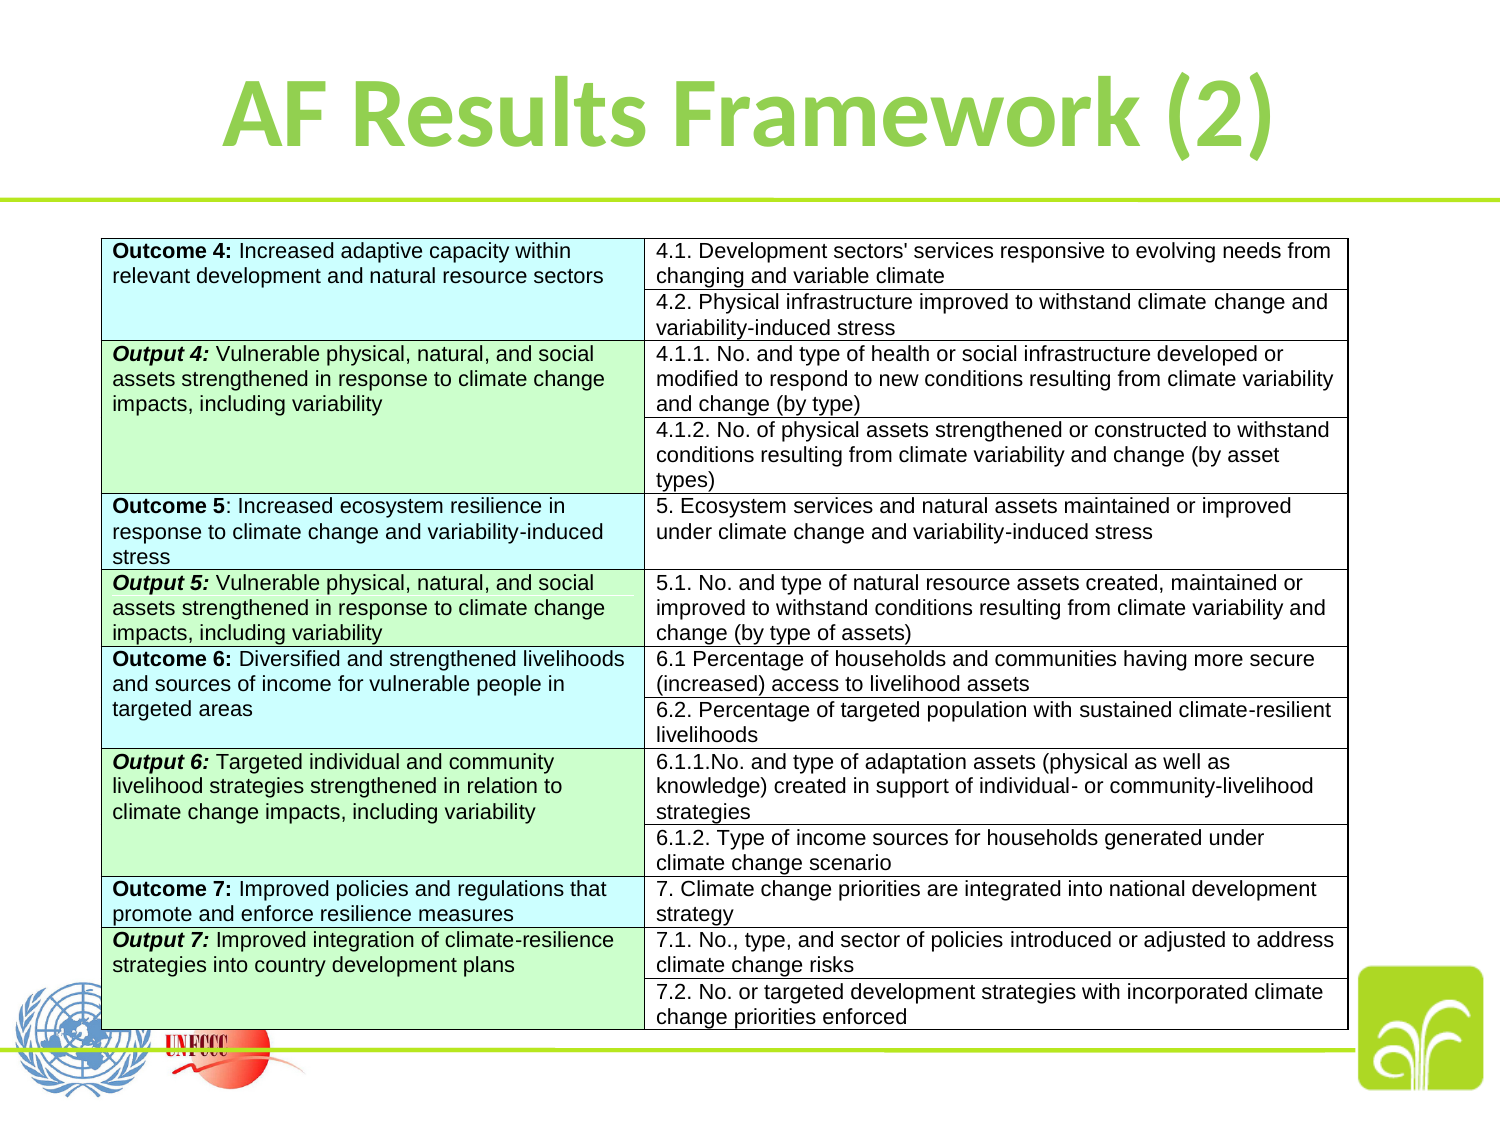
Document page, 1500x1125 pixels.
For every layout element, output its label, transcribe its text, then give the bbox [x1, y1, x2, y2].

picture [12, 974, 89, 1047]
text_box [89, 237, 1463, 1063]
picture [1324, 948, 1500, 1105]
title AF Results Framework (2) [74, 12, 1426, 201]
picture [12, 1053, 313, 1107]
